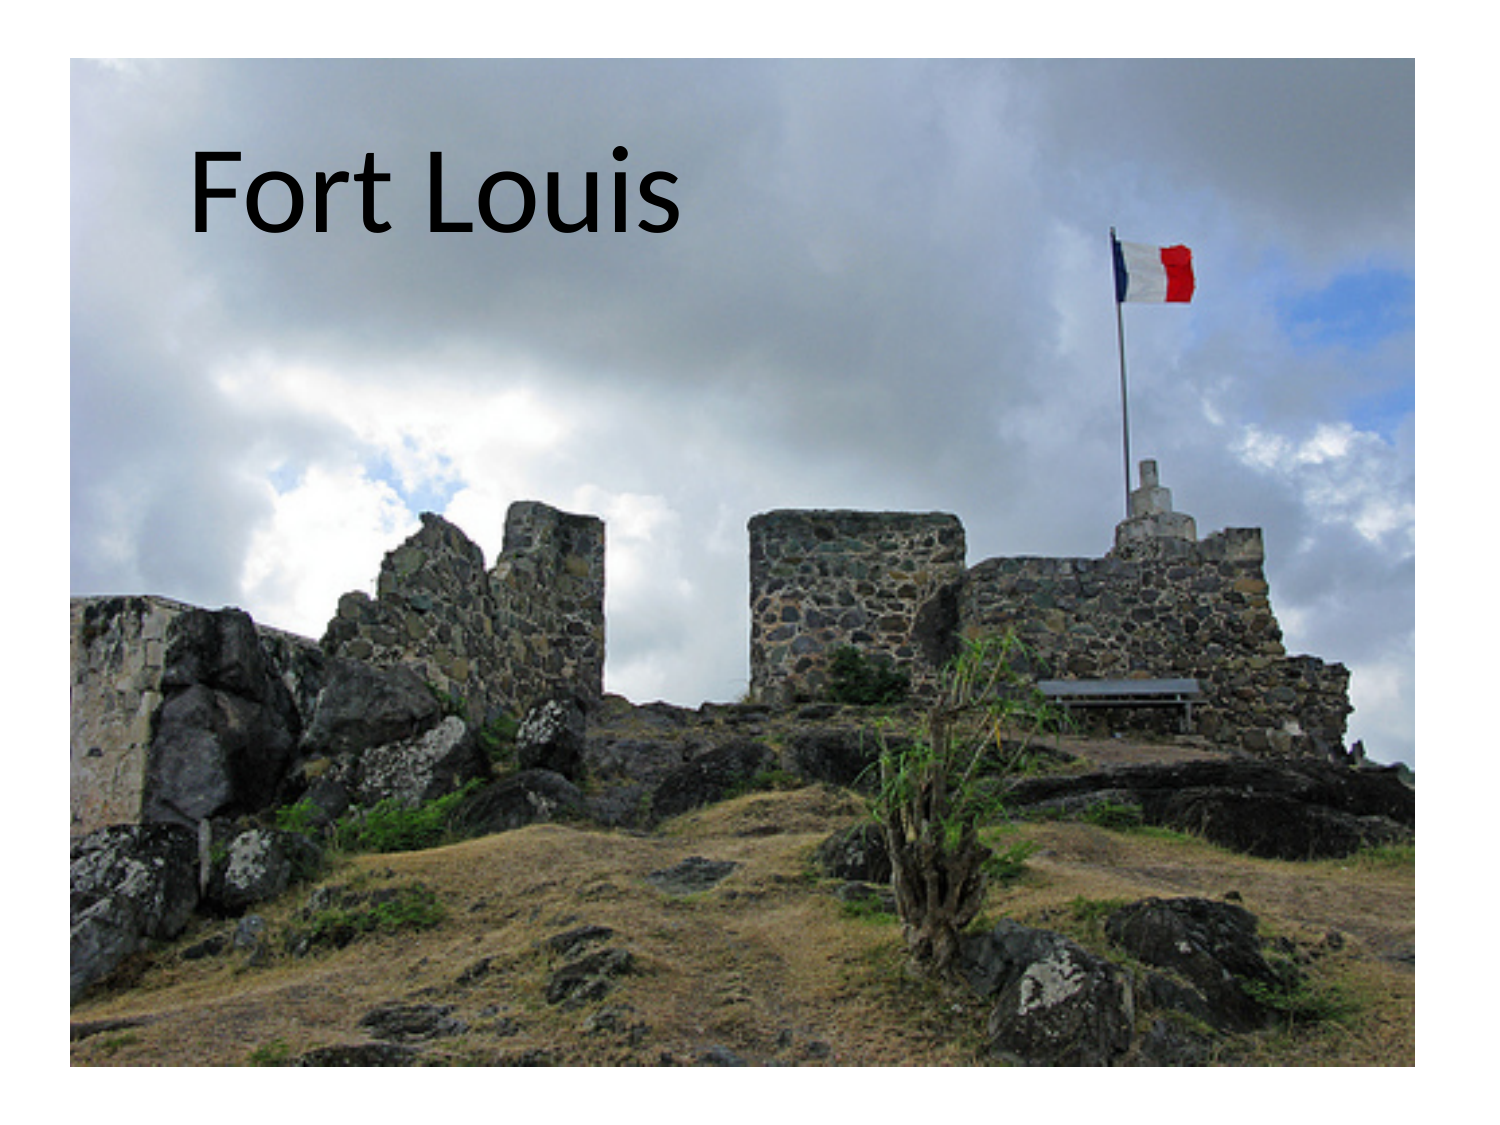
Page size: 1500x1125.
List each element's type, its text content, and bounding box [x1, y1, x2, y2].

picture [70, 58, 1415, 1067]
title Fort Louis [58, 46, 814, 319]
